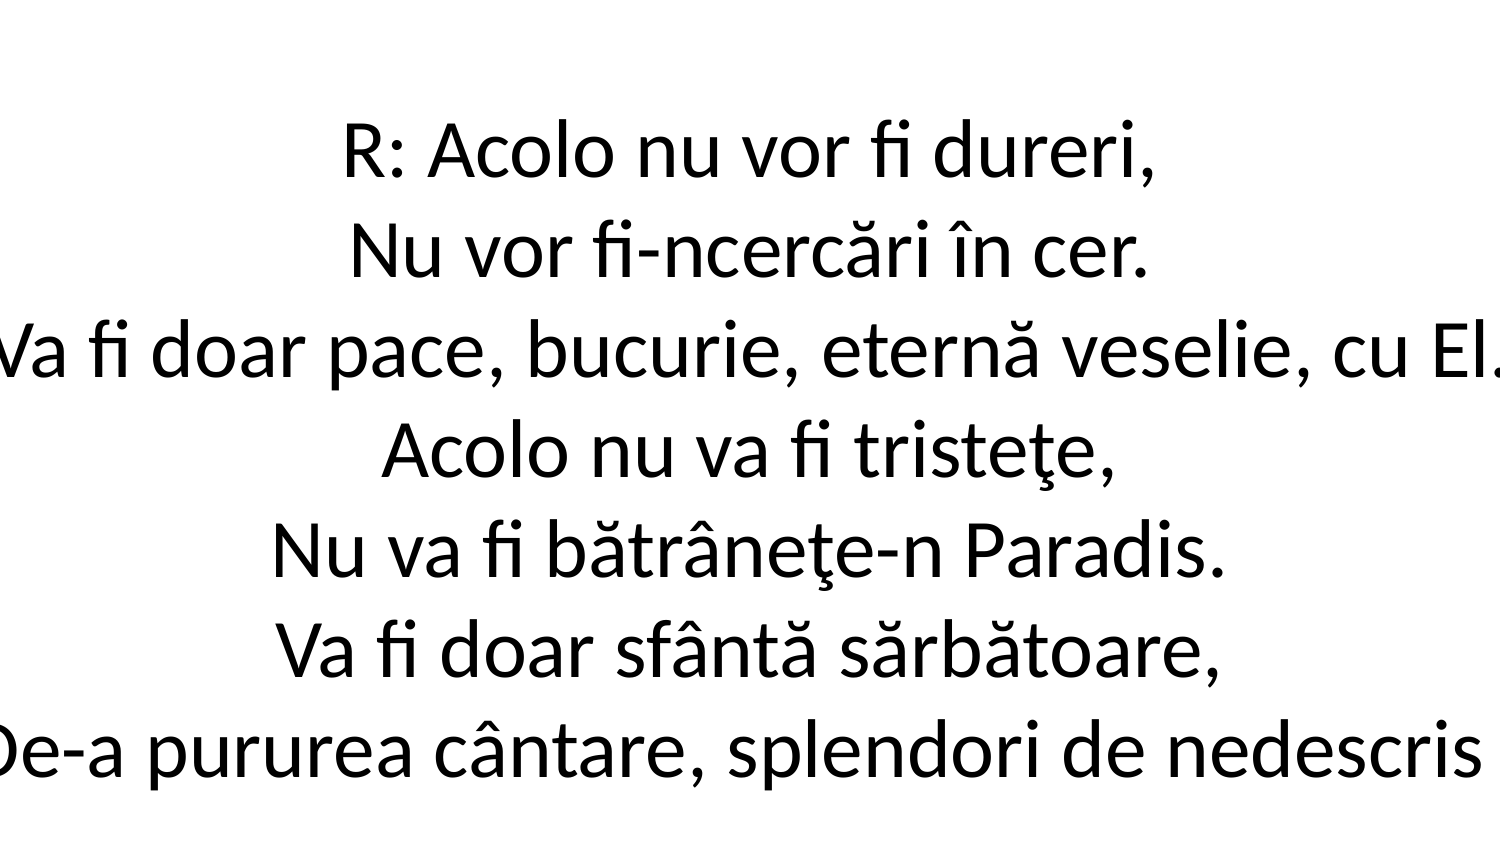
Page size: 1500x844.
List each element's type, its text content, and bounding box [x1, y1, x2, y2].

text_box R: Acolo nu vor fi dureri, Nu vor fi-ncercări în cer. Va fi doar pace, bucurie, eternă veselie, cu El. Acolo nu va fi tristeţe, Nu va fi bătrâneţe-n Paradis. Va fi doar sfântă sărbătoare, De-a pururea cântare, splendori de nedescris ! [0, 42, 1500, 802]
